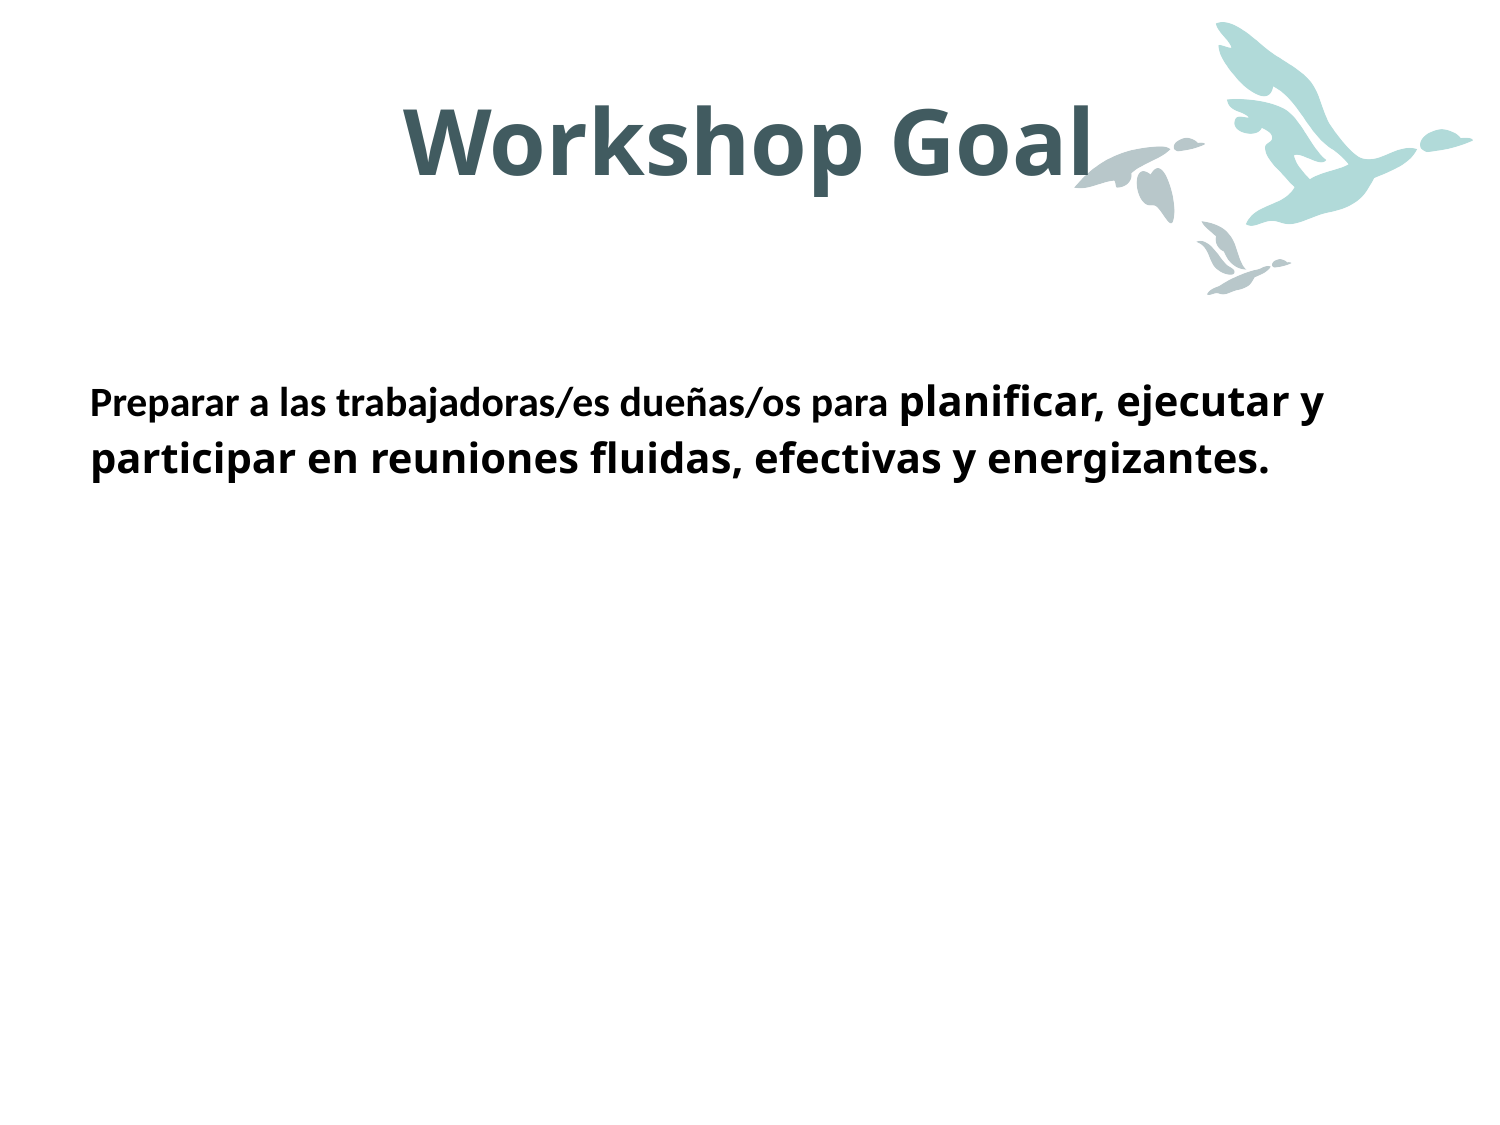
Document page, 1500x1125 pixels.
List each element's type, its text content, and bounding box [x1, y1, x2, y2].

list Preparar a las trabajadoras/es dueñas/os para planificar, ejecutar y participar en reuniones fluidas, efectivas y energizantes. [75, 359, 1425, 1005]
title Workshop Goal [75, 45, 1425, 233]
